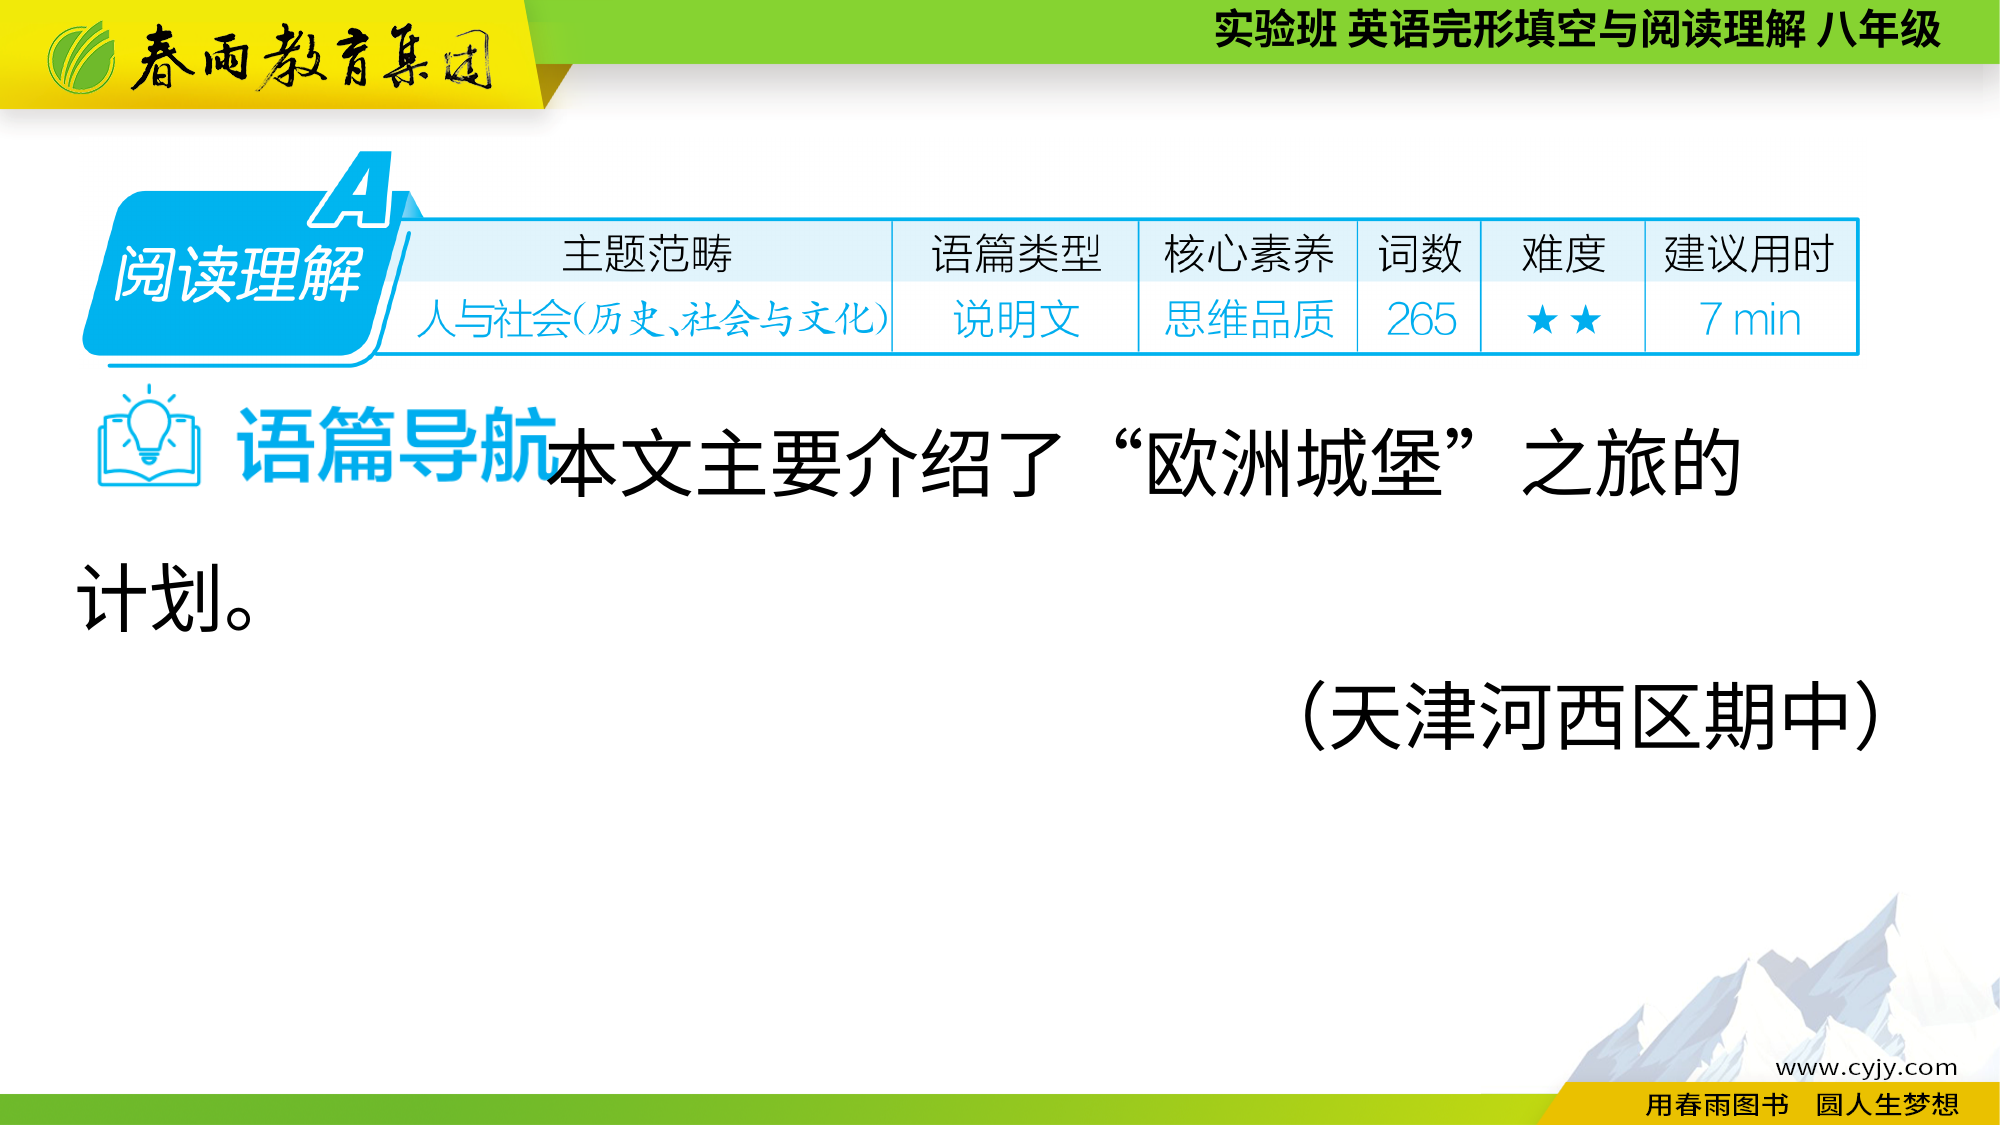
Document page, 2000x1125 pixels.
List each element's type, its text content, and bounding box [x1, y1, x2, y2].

picture [0, 0, 2000, 1125]
list 本文主要介绍了“欧洲城堡”之旅的 计划。 [59, 363, 1944, 617]
text_box （天津河西区期中） [59, 617, 1944, 768]
